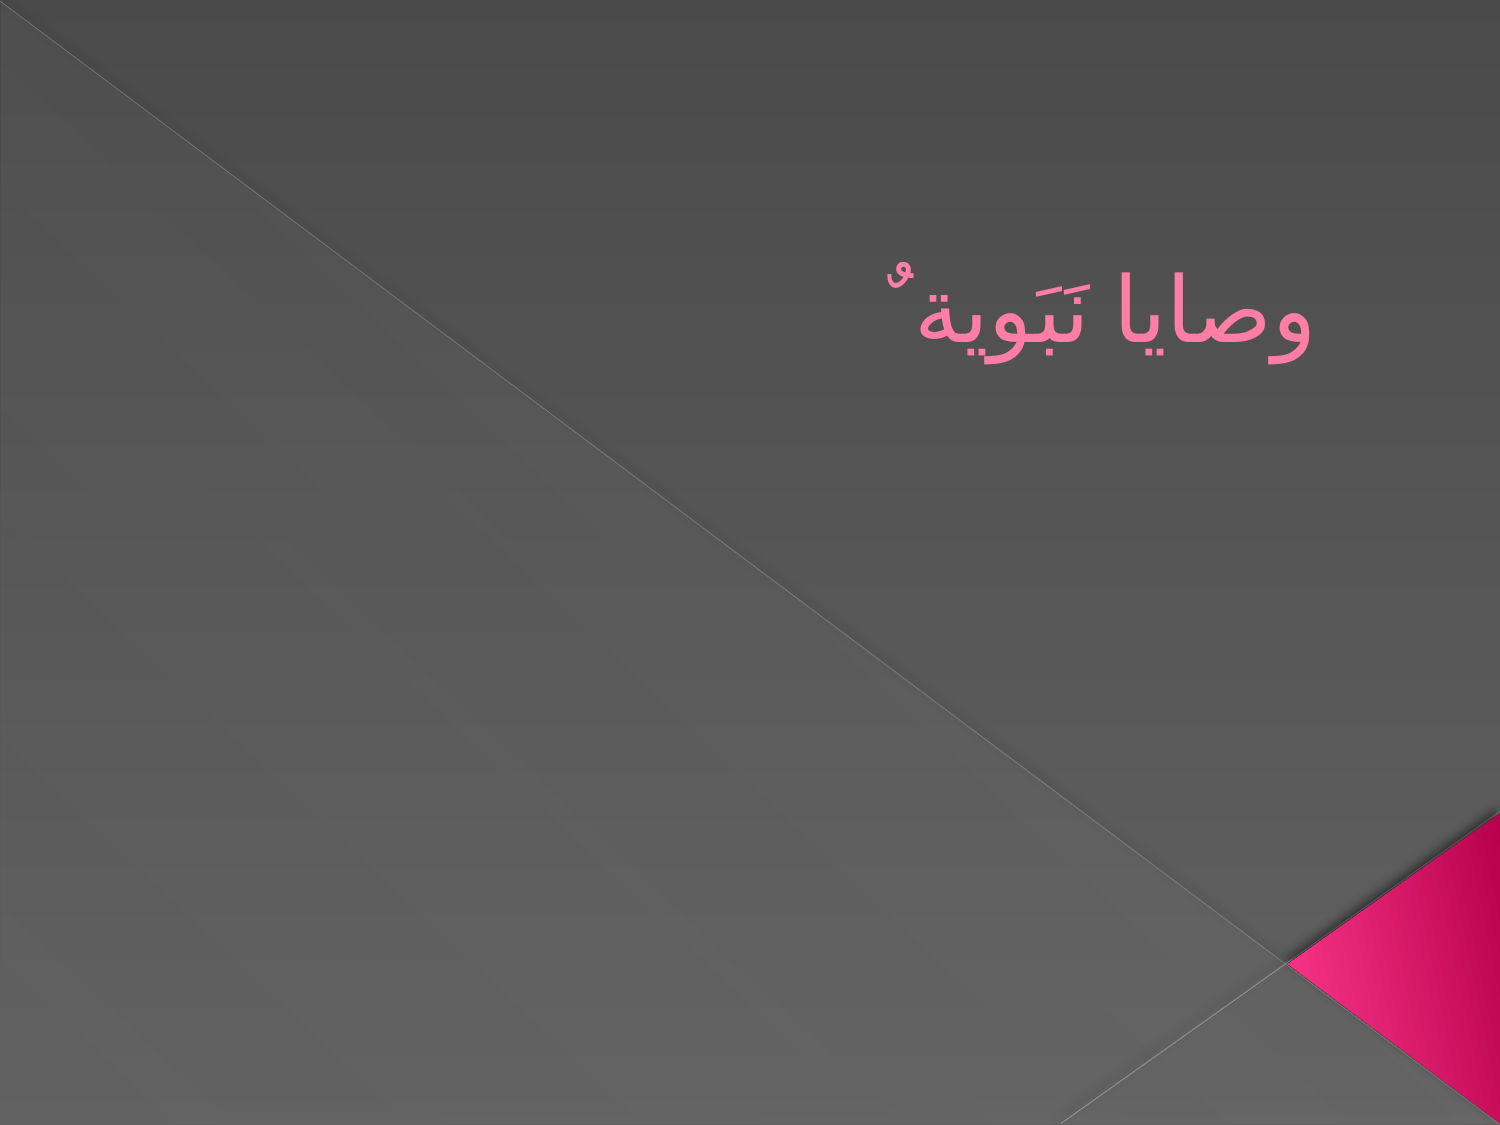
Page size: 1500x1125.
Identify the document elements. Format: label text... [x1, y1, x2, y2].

title وصايا نَبَوية ٌ [88, 127, 1412, 369]
